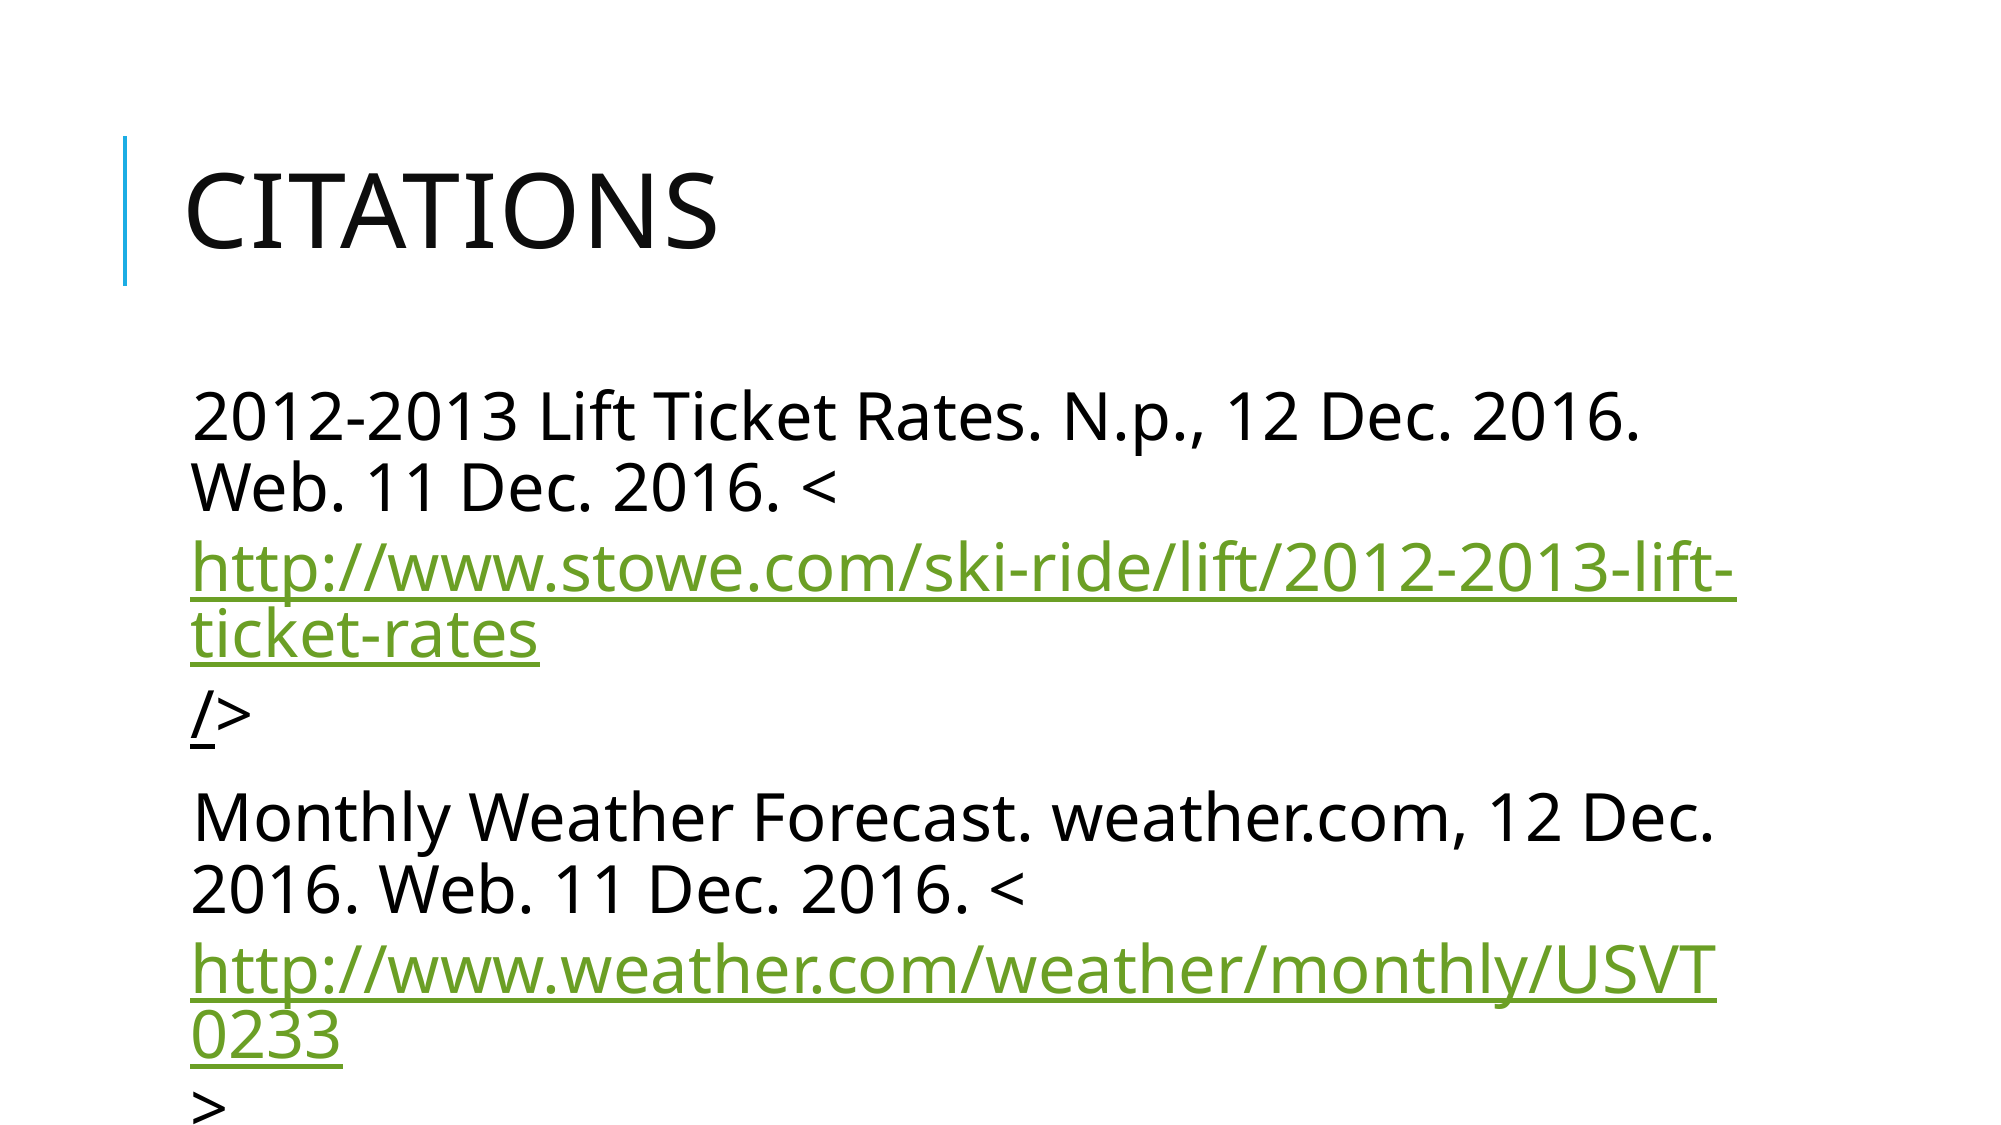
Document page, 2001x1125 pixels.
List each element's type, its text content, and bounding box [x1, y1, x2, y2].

title Citations [168, 96, 1763, 342]
list 2012-2013 Lift Ticket Rates. N.p., 12 Dec. 2016. Web. 11 Dec. 2016. <http://www.stowe.com/ski-ride/lift/2012-2013-lift-ticket-rates/> Monthly Weather Forecast. weather.com, 12 Dec. 2016. Web. 11 Dec. 2016. <http://www.weather.com/weather/monthly/USVT0233> [168, 375, 1763, 1035]
